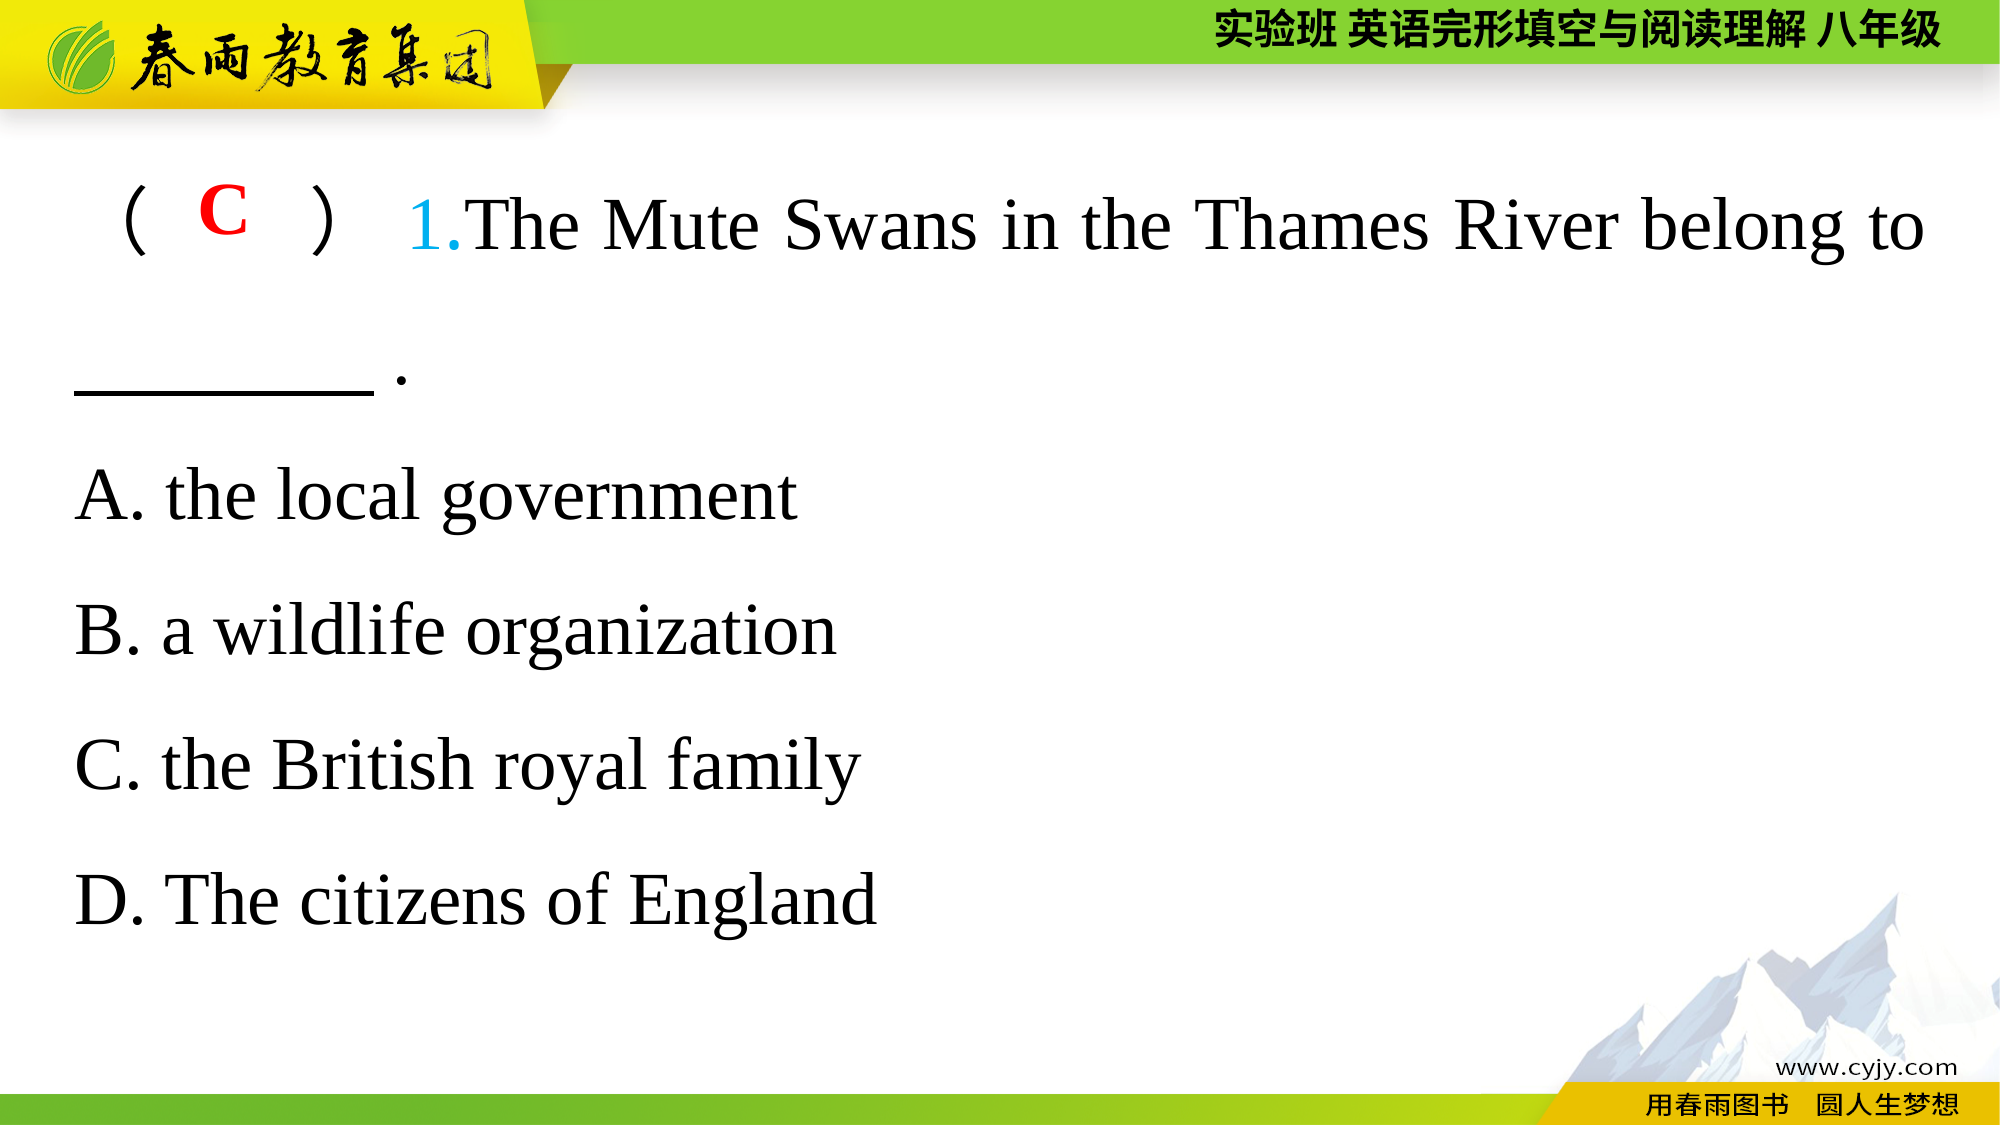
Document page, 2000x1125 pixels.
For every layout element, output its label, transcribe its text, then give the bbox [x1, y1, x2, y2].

text_box C [182, 152, 267, 258]
picture [0, 0, 2000, 1125]
list （ ）1.The Mute Swans in the Thames River belong to . A. the local government B. a wildlife organization C. the British royal family D. The citizens of England [59, 122, 1944, 956]
